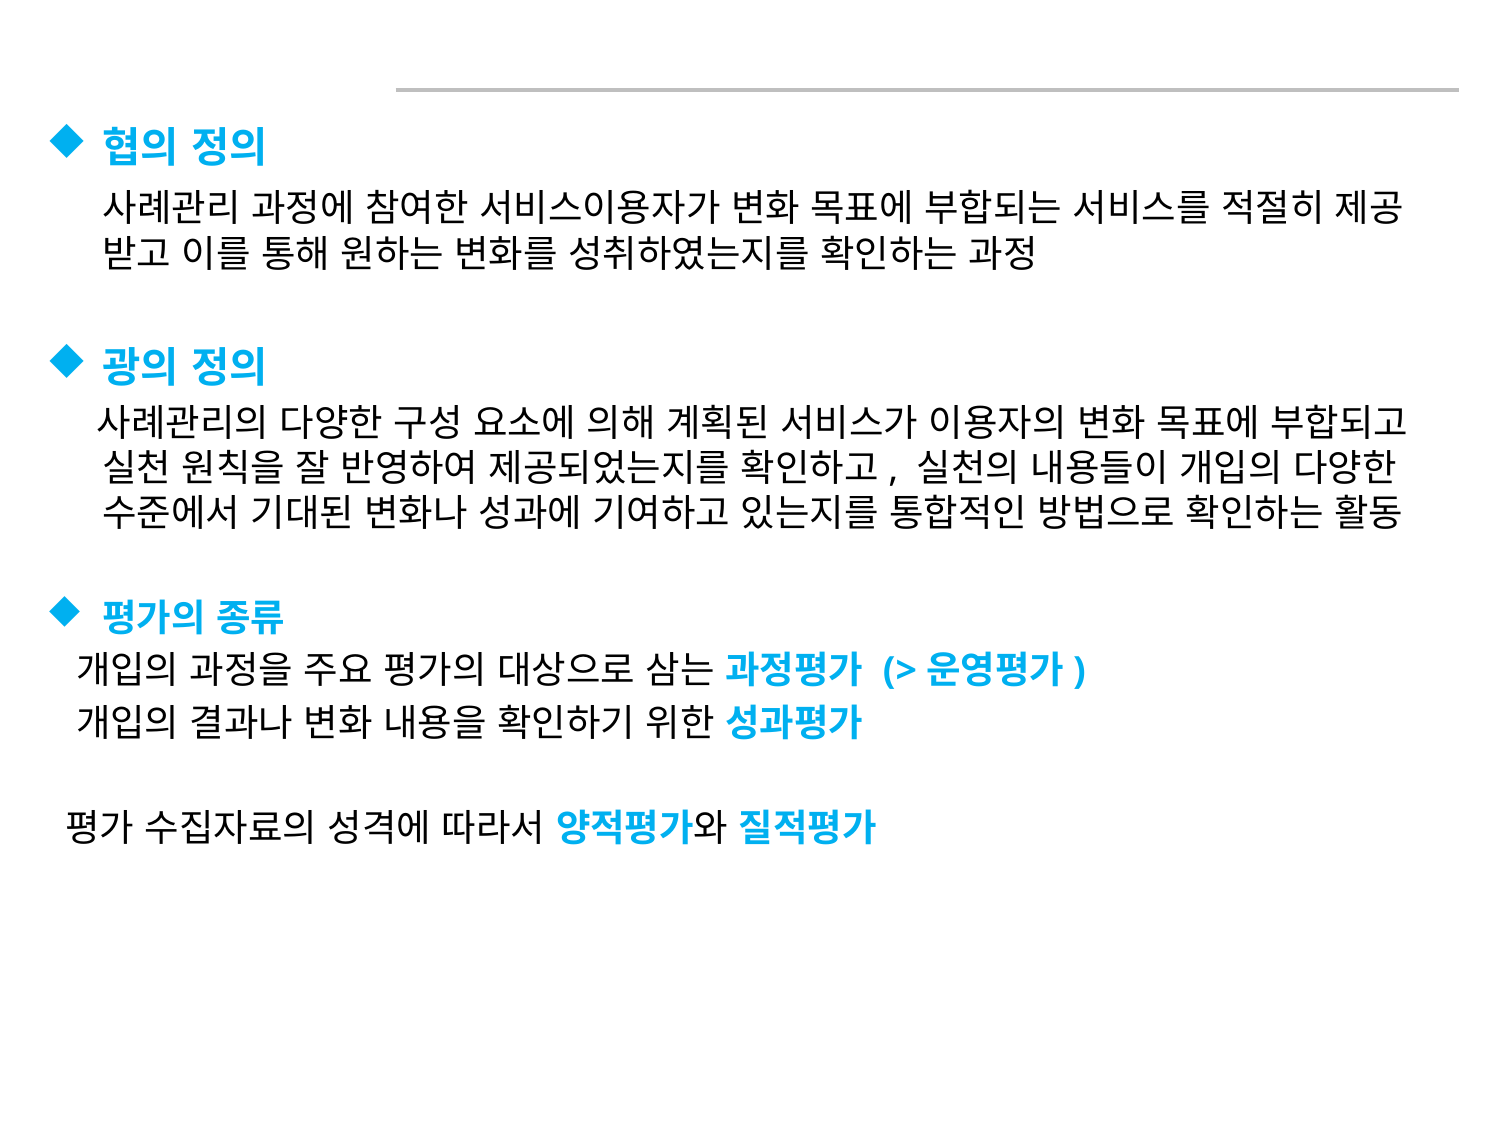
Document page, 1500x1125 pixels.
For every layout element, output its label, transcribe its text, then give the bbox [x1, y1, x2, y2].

text_box 협의 정의 사례관리 과정에 참여한 서비스이용자가 변화 목표에 부합되는 서비스를 적절히 제공 받고 이를 통해 원하는 변화를 성취하였는지를 확인하는 과정 광의 정의 사례관리의 다양한 구성 요소에 의해 계획된 서비스가 이용자의 변화 목표에 부합되고 실천 원칙을 잘 반영하여 제공되었는지를 확인하고, 실천의 내용들이 개입의 다양한 수준에서 기대된 변화나 성과에 기여하고 있는지를 통합적인 방법으로 확인하는 활동 평가의 종류 개입의 과정을 주요 평가의 대상으로 삼는 과정평가 (>운영평가) 개입의 결과나 변화 내용을 확인하기 위한 성과평가 평가 수집자료의 성격에 따라서 양적평가와 질적평가 [31, 113, 1473, 1094]
